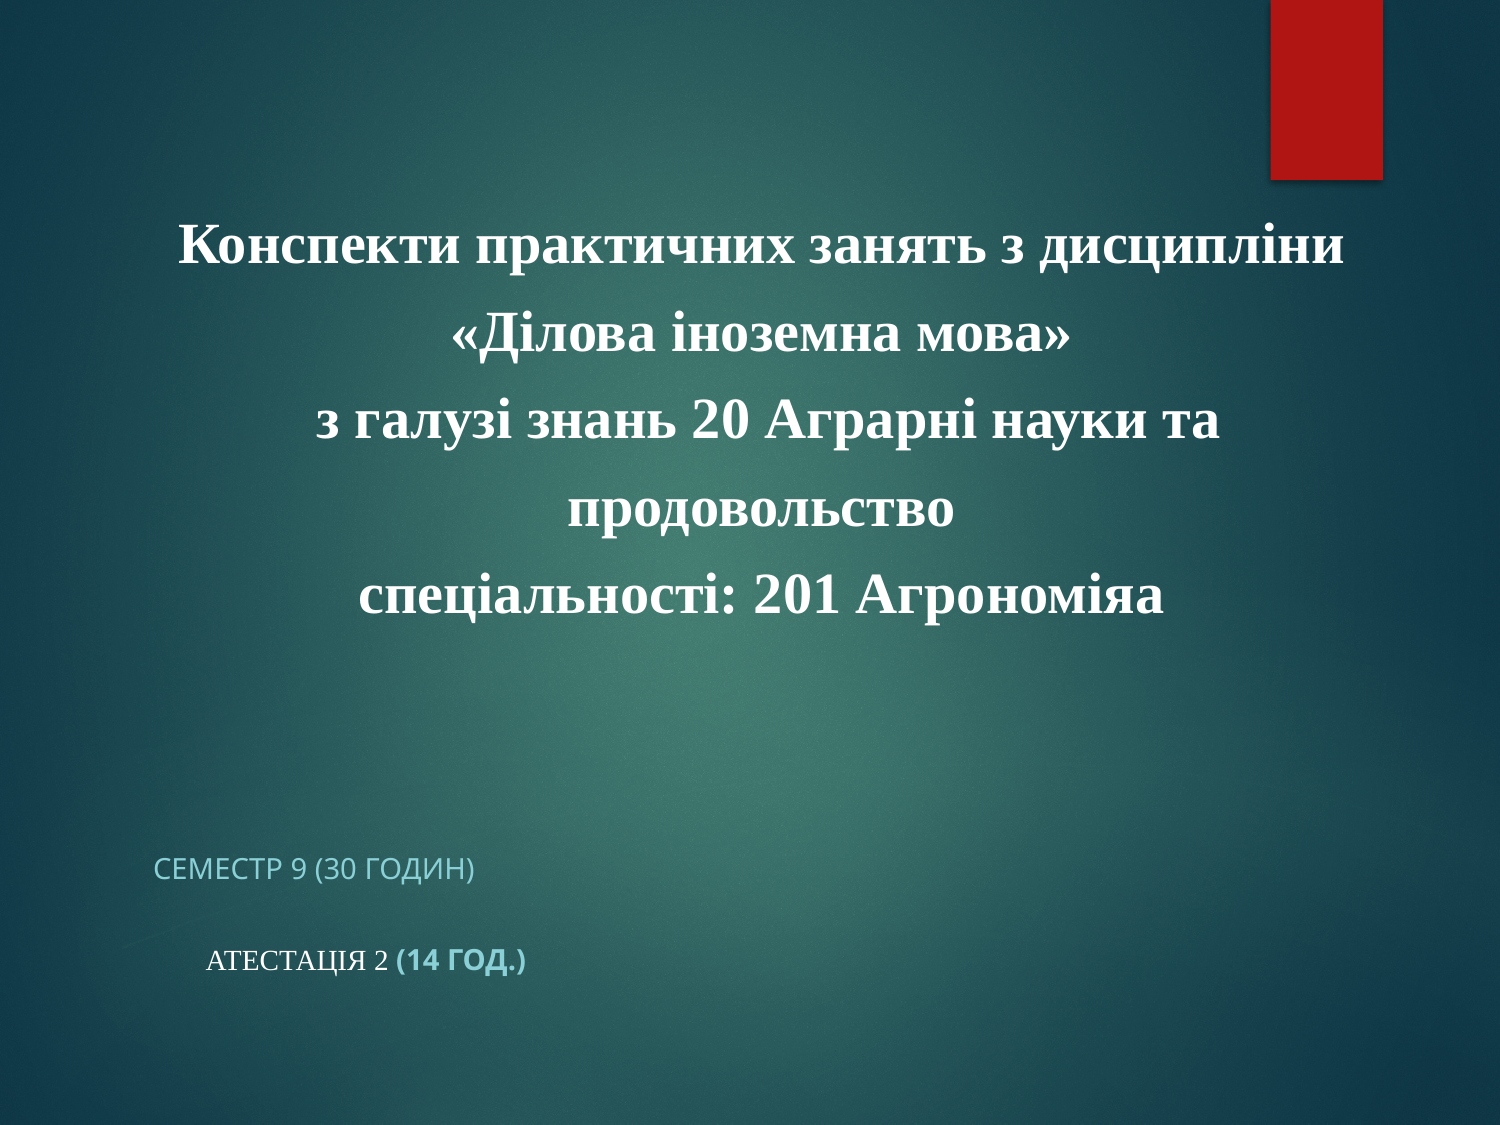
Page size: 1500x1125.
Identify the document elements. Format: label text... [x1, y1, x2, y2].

subtitle Семестр 9 (30 годин) Атестація 2 (14 год.) [138, 786, 1202, 1075]
title Конспекти практичних занять з дисципліни «Ділова іноземна мова» з галузі знань 20 Аграрні науки та продовольство спеціальності: 201 Агрономіяa [140, 152, 1383, 633]
